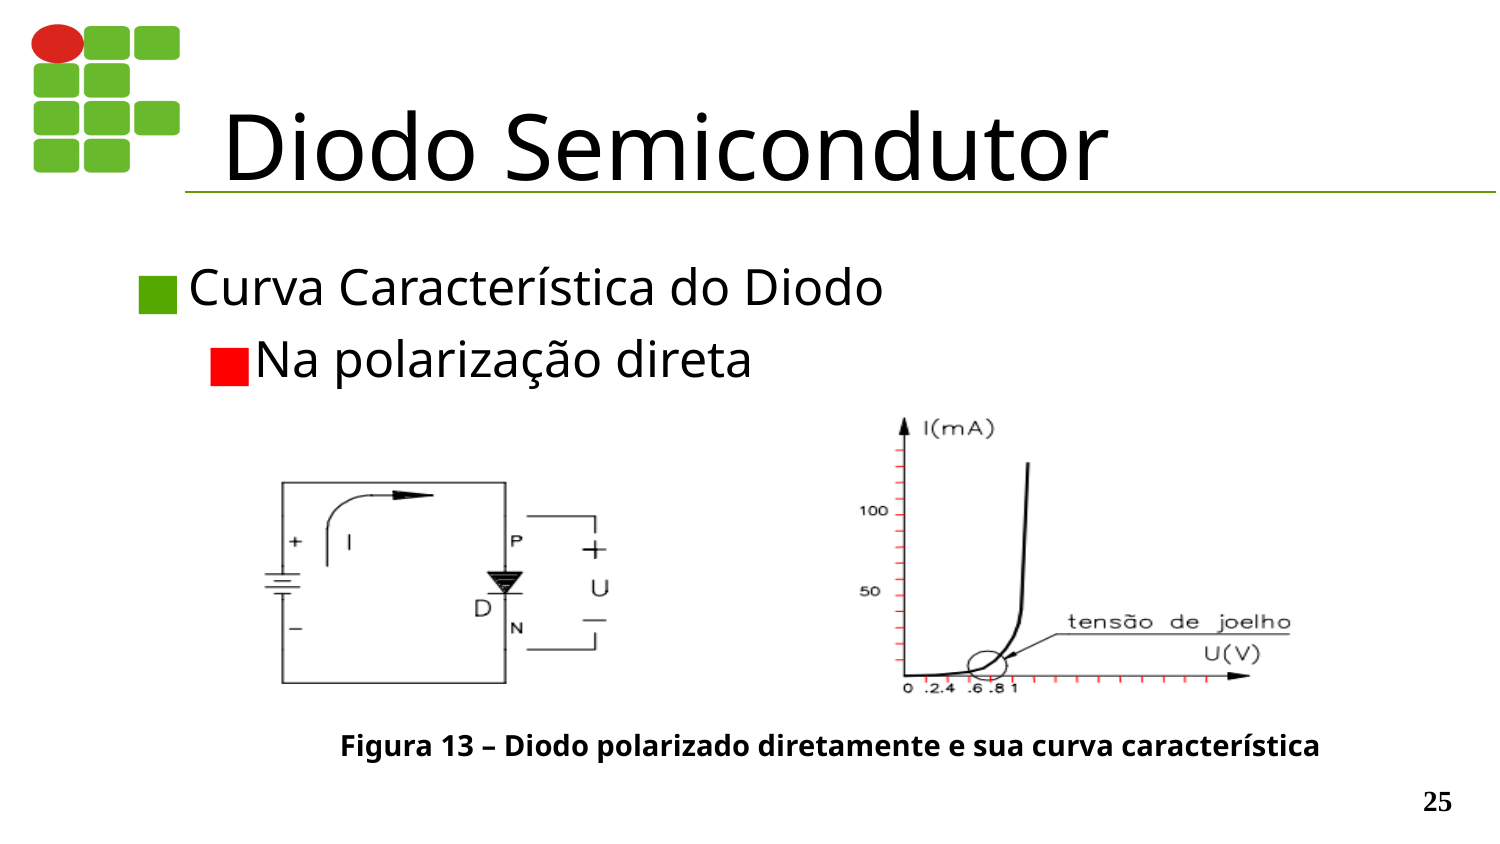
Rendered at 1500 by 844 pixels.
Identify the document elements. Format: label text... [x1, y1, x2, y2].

picture [29, 23, 182, 174]
title Diodo Semicondutor [206, 26, 1468, 207]
text_box ‹#› [1155, 774, 1468, 825]
list Curva Característica do Diodo Na polarização direta Figura 13 – Diodo polarizado diretamente e sua curva característica [117, 248, 1469, 774]
picture [191, 407, 1334, 704]
